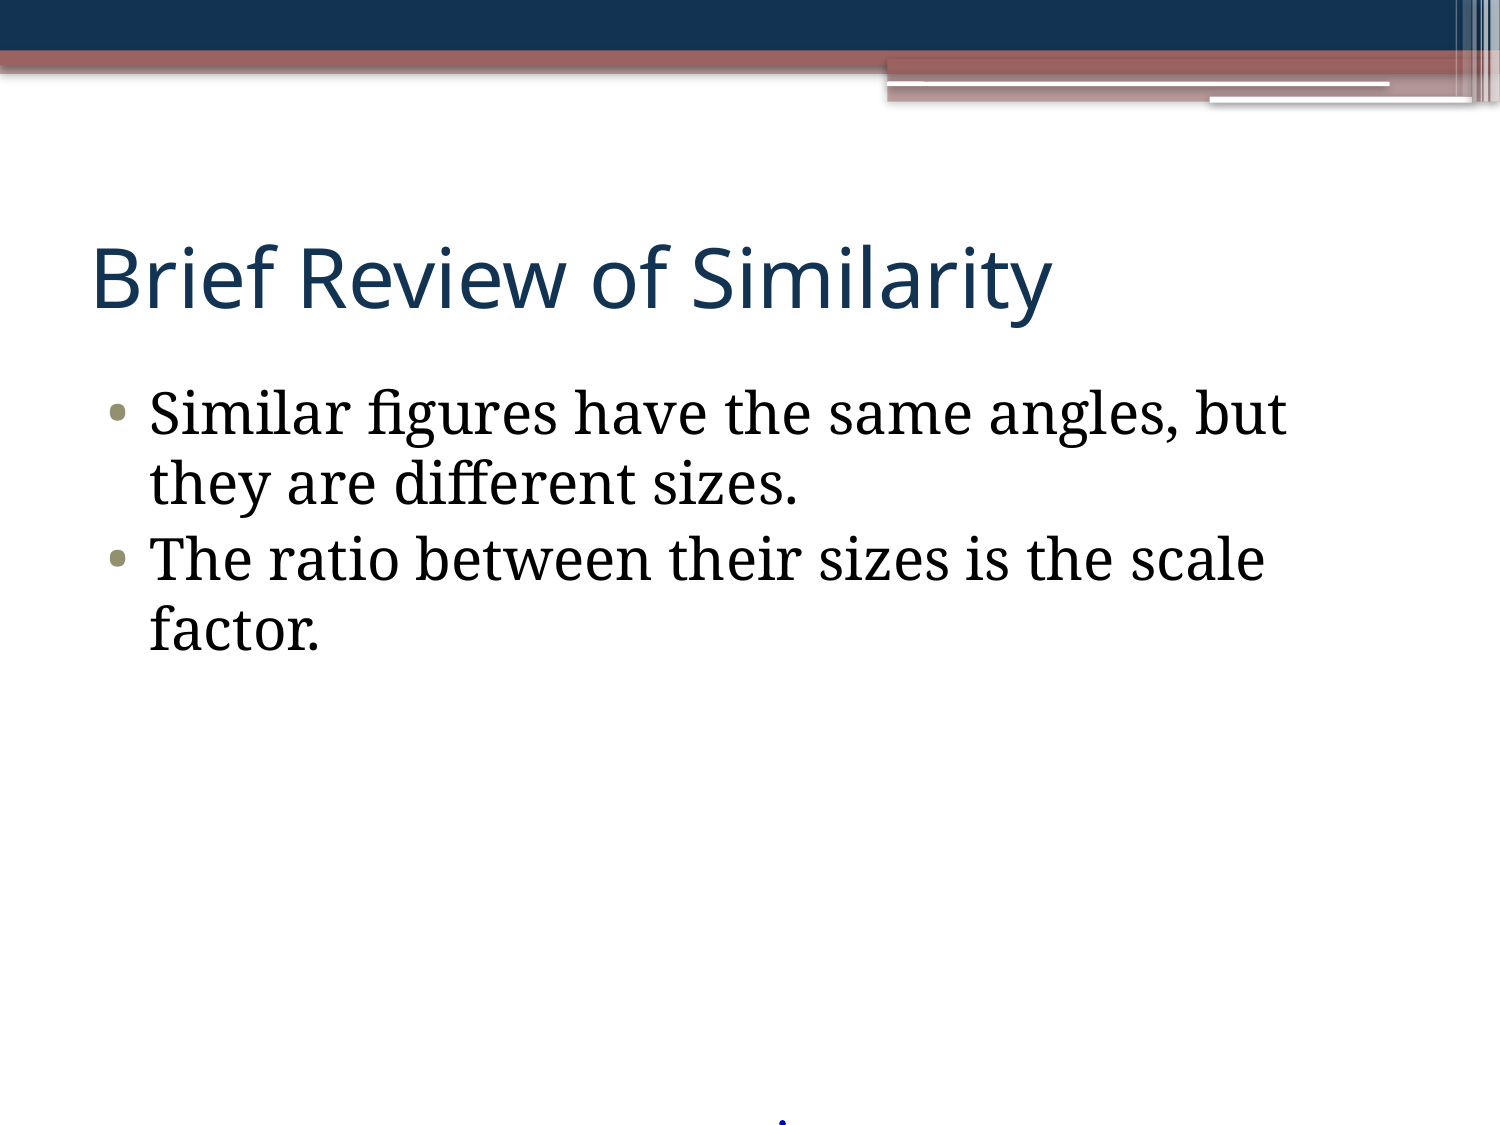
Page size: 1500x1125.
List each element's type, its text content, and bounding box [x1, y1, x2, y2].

list Similar figures have the same angles, but they are different sizes. The ratio between their sizes is the scale factor. [75, 368, 1425, 1079]
title Brief Review of Similarity [75, 187, 1425, 363]
